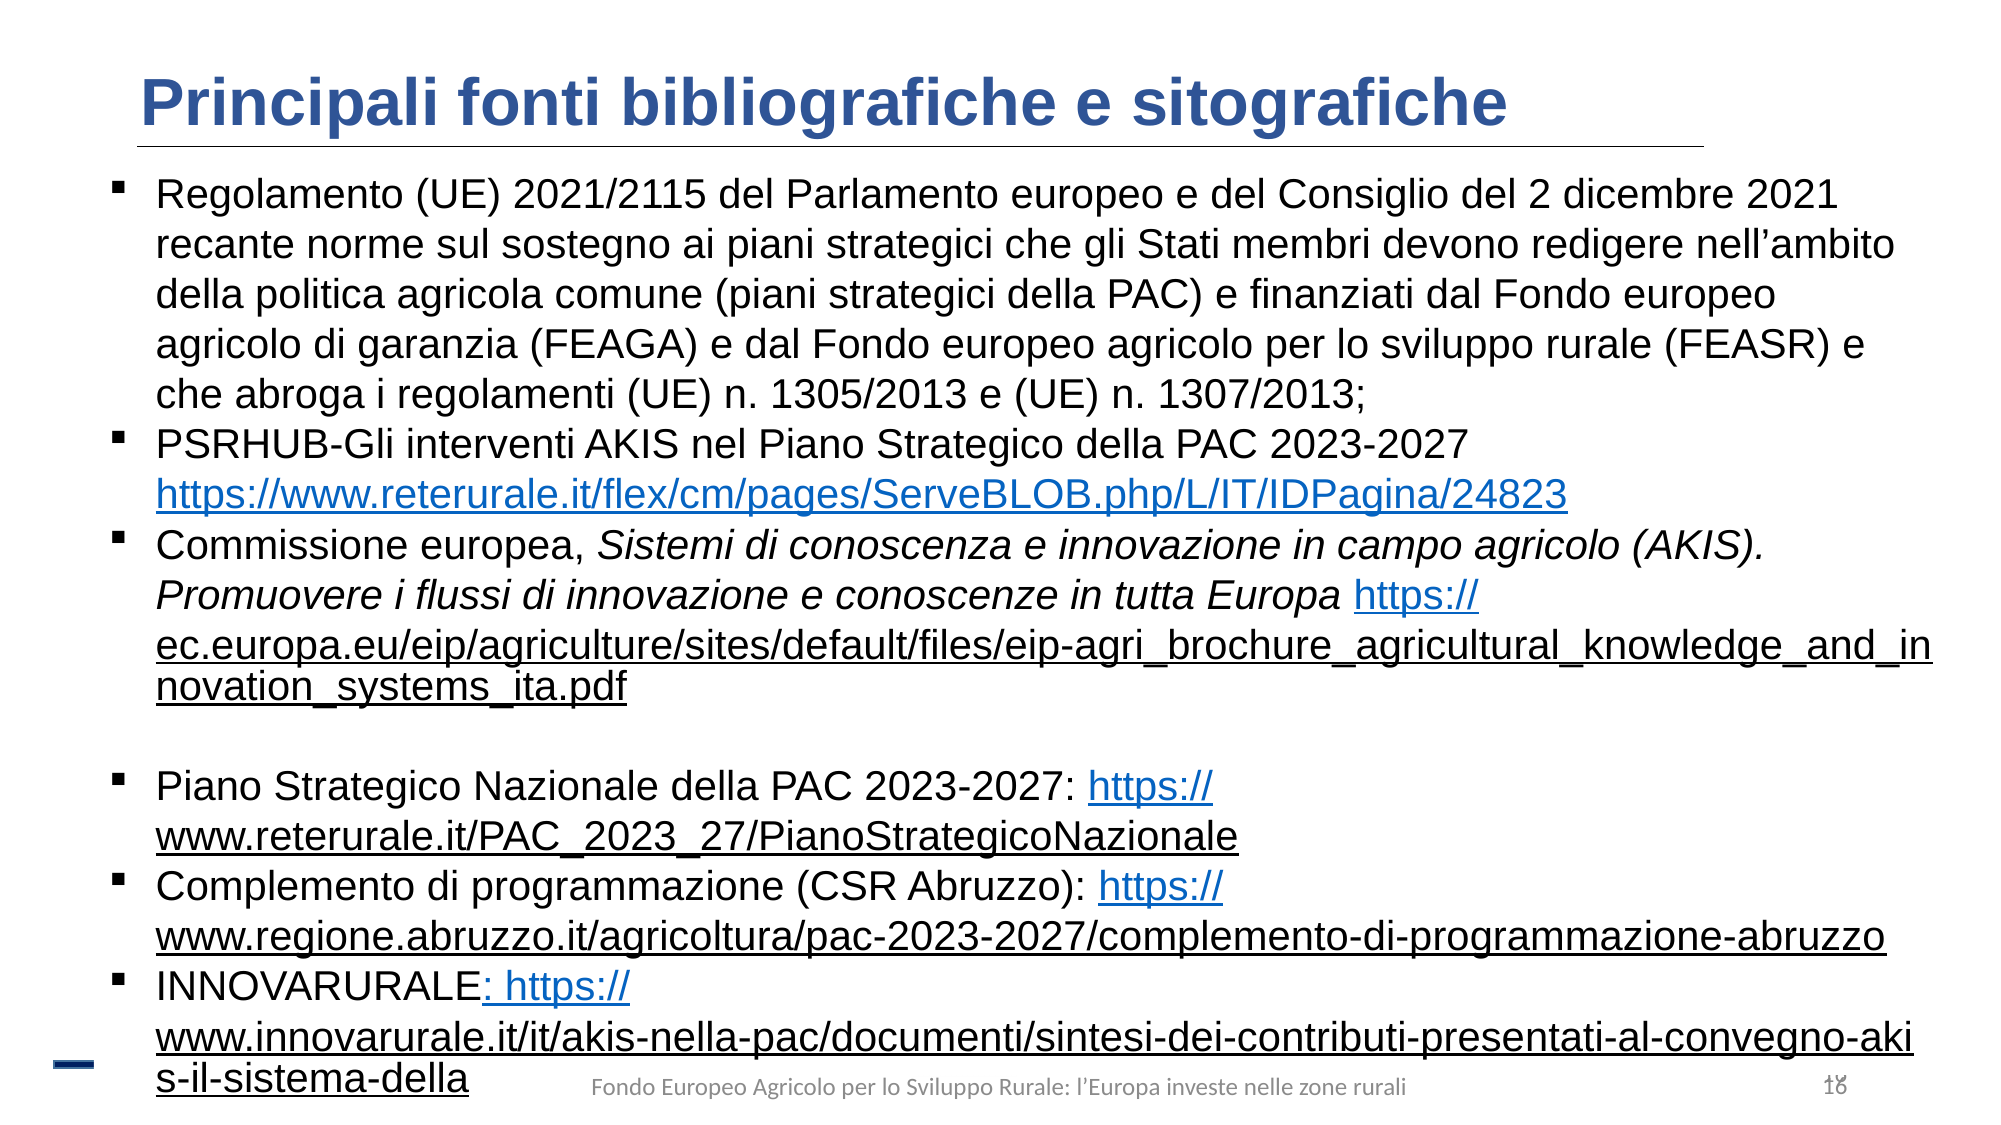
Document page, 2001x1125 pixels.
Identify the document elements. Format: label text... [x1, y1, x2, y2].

text_box Principali fonti bibliografiche e sitografiche [125, 46, 1920, 147]
text_box Regolamento (UE) 2021/2115 del Parlamento europeo e del Consiglio del 2 dicembre 2021 recante norme sul sostegno ai piani strategici che gli Stati membri devono redigere nell’ambito della politica agricola comune (piani strategici della PAC) e finanziati dal Fondo europeo agricolo di garanzia (FEAGA) e dal Fondo europeo agricolo per lo sviluppo rurale (FEASR) e che abroga i regolamenti (UE) n. 1305/2013 e (UE) n. 1307/2013; PSRHUB-Gli interventi AKIS nel Piano Strategico della PAC 2023-2027 https://www.reterurale.it/flex/cm/pages/ServeBLOB.php/L/IT/IDPagina/24823 Commissione europea, Sistemi di conoscenza e innovazione in campo agricolo (AKIS). Promuovere i flussi di innovazione e conoscenze in tutta Europa https://ec.europa.eu/eip/agriculture/sites/default/files/eip-agri_brochure_agricultural_knowledge_and_innovation_systems_ita.pdf Piano Strategico Nazionale della PAC 2023-2027: https://www.reterurale.it/PAC_2023_27/PianoStrategicoNazionale Complemento di programmazione (CSR Abruzzo): https://www.regione.abruzzo.it/agricoltura/pac-2023-2027/complemento-di-programmazione-abruzzo INNOVARURALE: https://www.innovarurale.it/it/akis-nella-pac/documenti/sintesi-dei-contributi-presentati-al-convegno-akis-il-sistema-della [93, 159, 1950, 1075]
slide_number 16 [1412, 1075, 1863, 1103]
